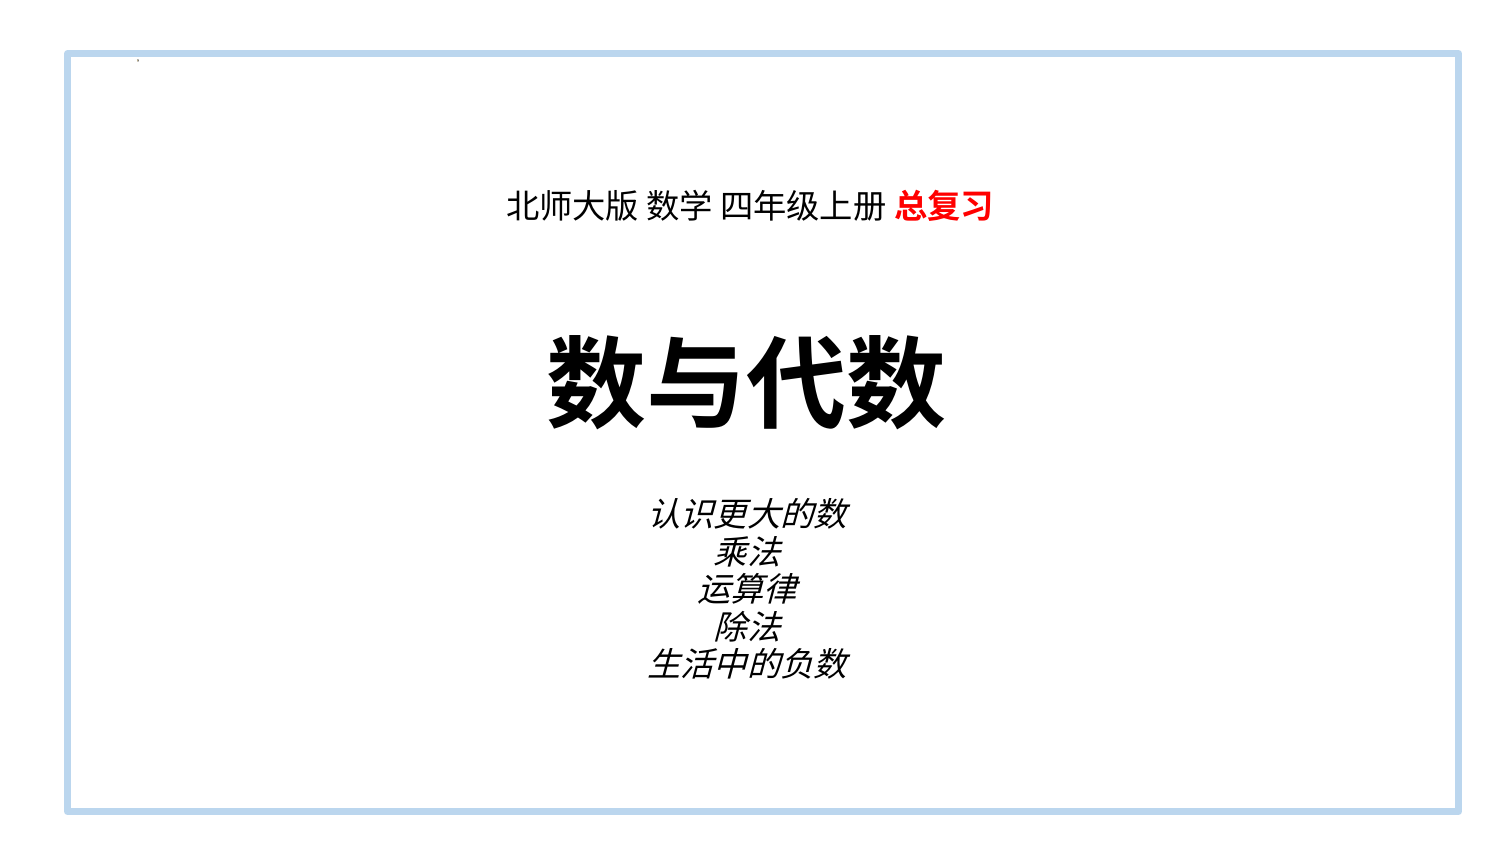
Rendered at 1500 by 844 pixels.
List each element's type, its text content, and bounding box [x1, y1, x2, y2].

text_box [67, 53, 1459, 812]
text_box 认识更大的数 乘法 运算律 除法 生活中的负数 [627, 488, 867, 711]
text_box 数与代数 [229, 283, 1265, 489]
text_box 北师大版 数学 四年级上册 总复习 [462, 173, 1038, 249]
